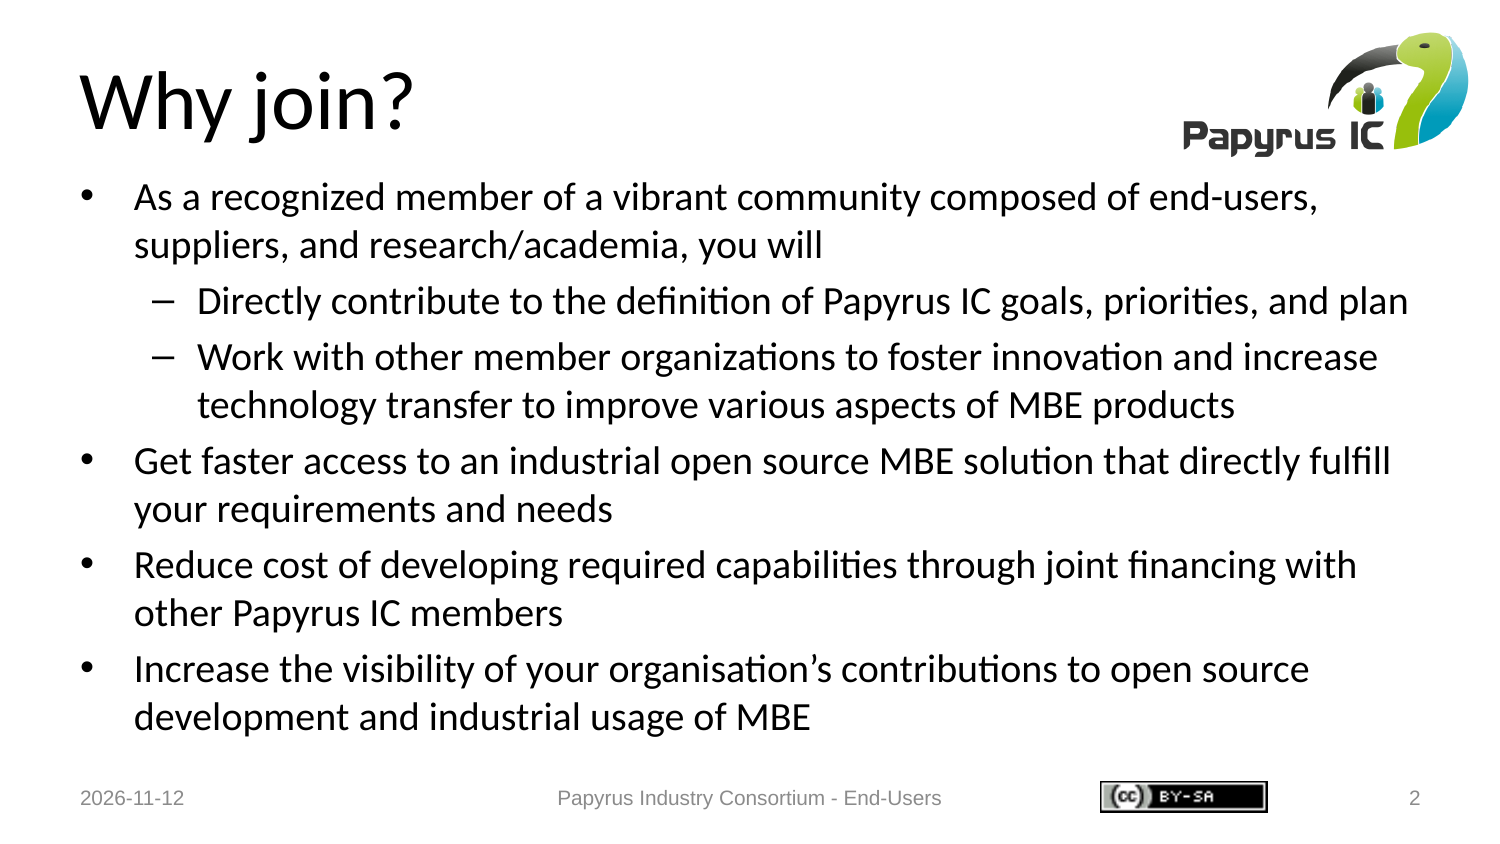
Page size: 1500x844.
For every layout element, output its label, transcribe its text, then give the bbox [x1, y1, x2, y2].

picture [1100, 781, 1267, 813]
slide_number 2 [1267, 781, 1436, 814]
footer Papyrus Industry Consortium - End-Users [404, 781, 1095, 814]
title Why join? [64, 29, 1176, 163]
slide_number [65, 781, 234, 814]
picture [1175, 25, 1474, 163]
list As a recognized member of a vibrant community composed of end-users, suppliers, and research/academia, you will Directly contribute to the definition of Papyrus IC goals, priorities, and plan Work with other member organizations to foster innovation and increase technology transfer to improve various aspects of MBE products Get faster access to an industrial open source MBE solution that directly fulfill your requirements and needs Reduce cost of developing required capabilities through joint financing with other Papyrus IC members Increase the visibility of your organisation’s contributions to open source development and industrial usage of MBE [65, 162, 1436, 764]
